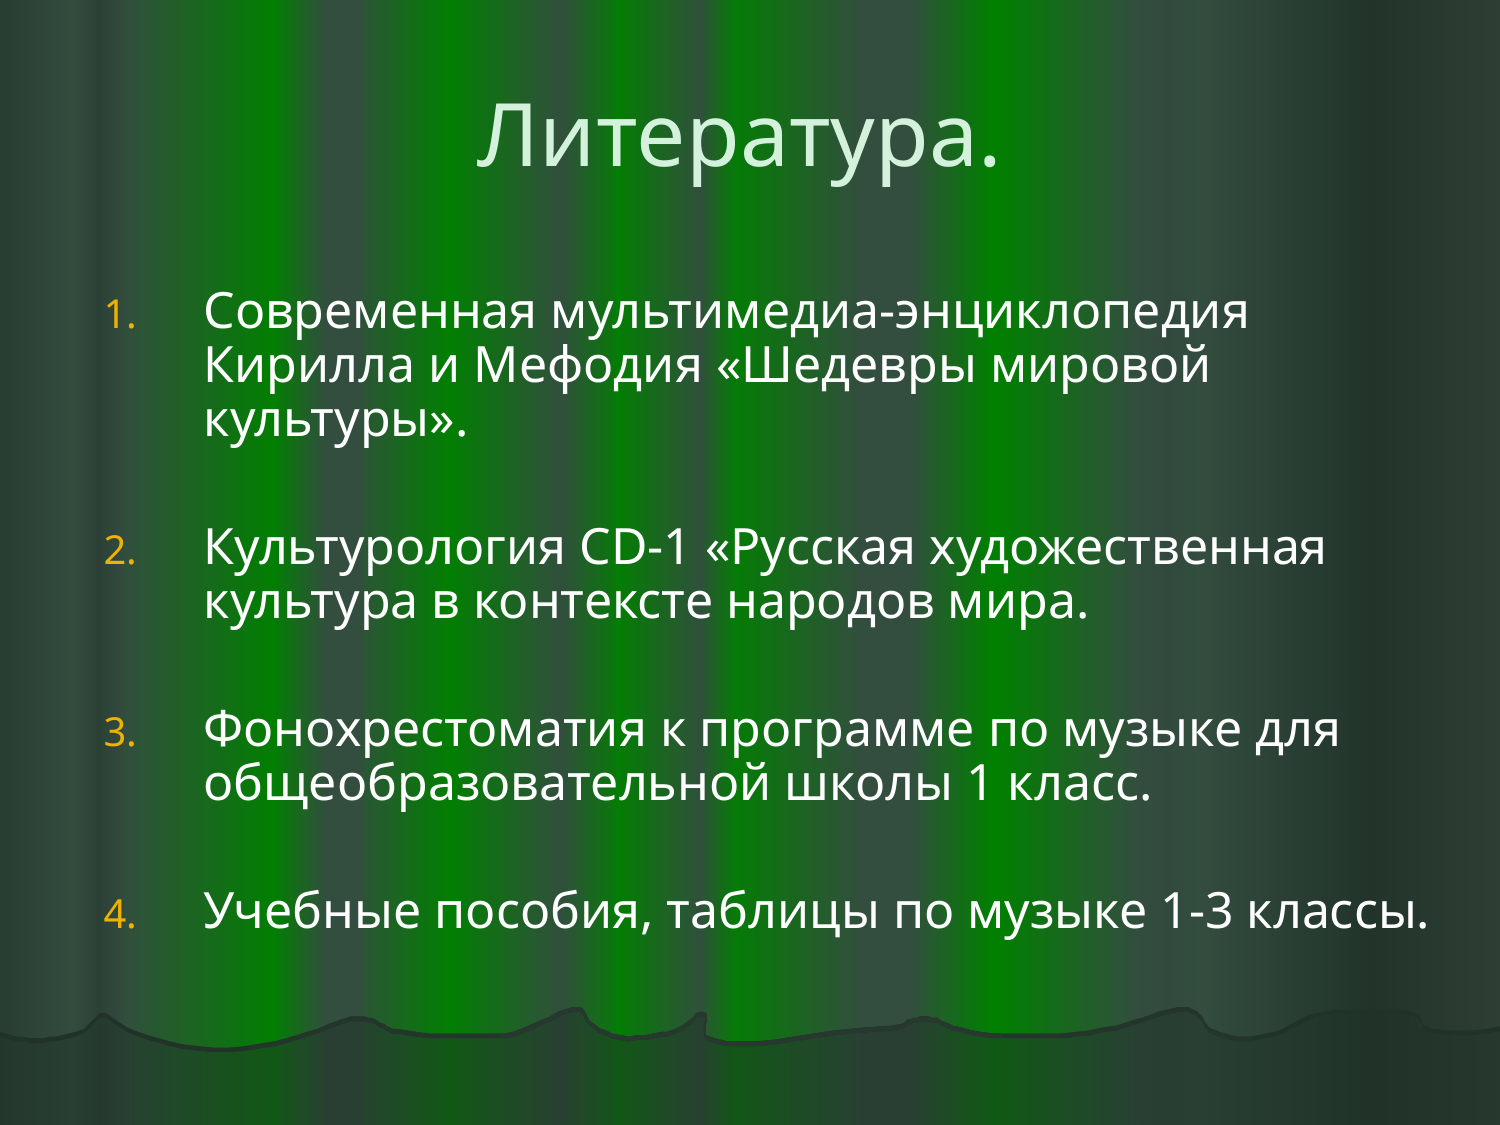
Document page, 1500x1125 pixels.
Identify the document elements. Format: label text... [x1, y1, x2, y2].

title Литература. [64, 54, 1416, 209]
list Современная мультимедиа-энциклопедия Кирилла и Мефодия «Шедевры мировой культуры». Культурология CD-1 «Русская художественная культура в контексте народов мира. Фонохрестоматия к программе по музыке для общеобразовательной школы 1 класс. Учебные пособия, таблицы по музыке 1-3 классы. [88, 207, 1448, 1083]
